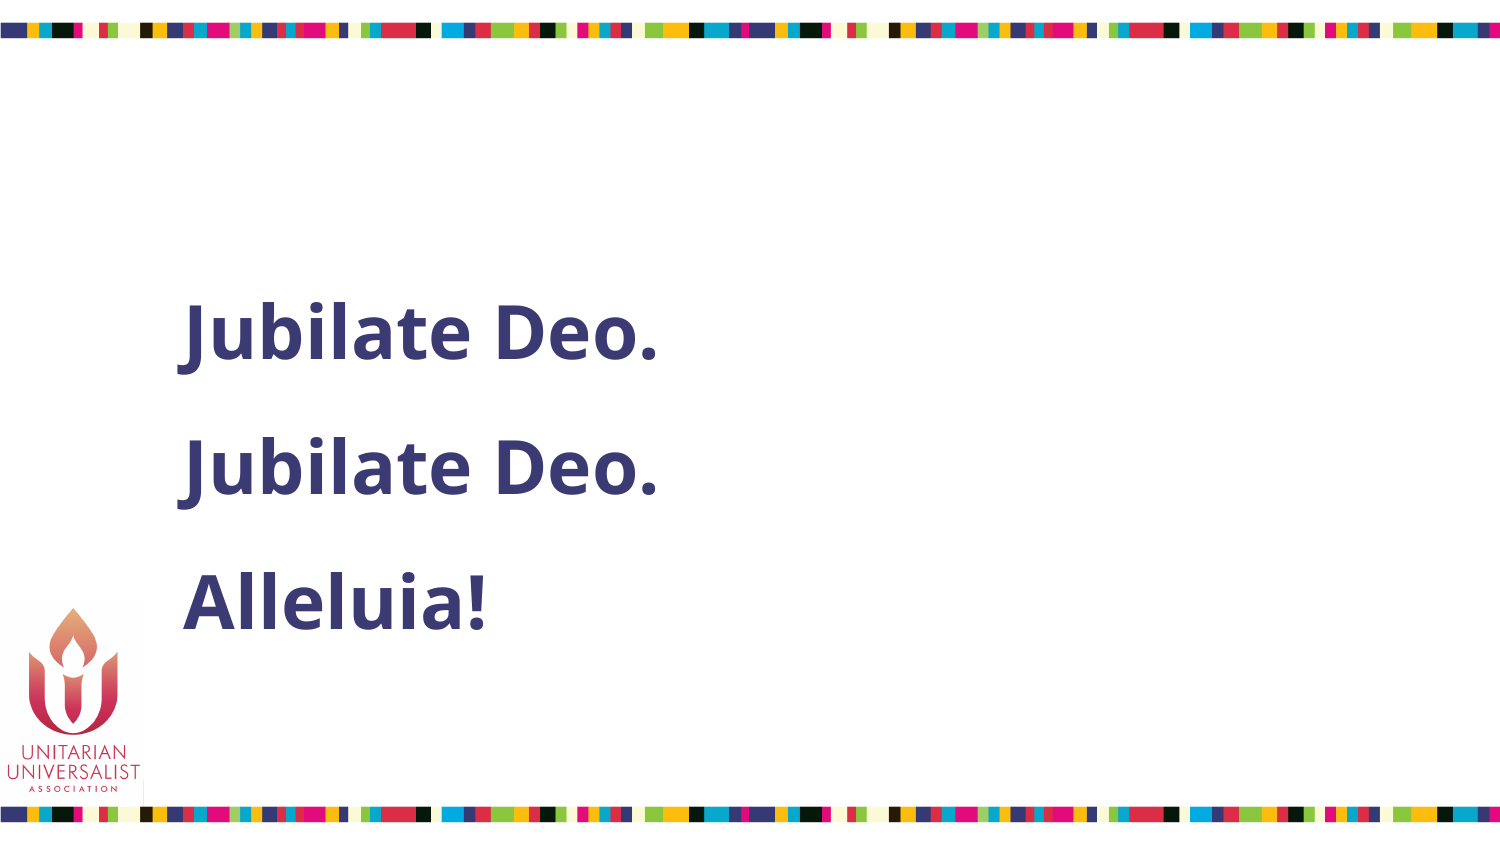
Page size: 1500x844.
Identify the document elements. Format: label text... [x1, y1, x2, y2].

picture [0, 22, 1500, 40]
text_box Jubilate Deo. Jubilate Deo. Alleluia! [168, 224, 1421, 660]
picture [0, 600, 1500, 824]
